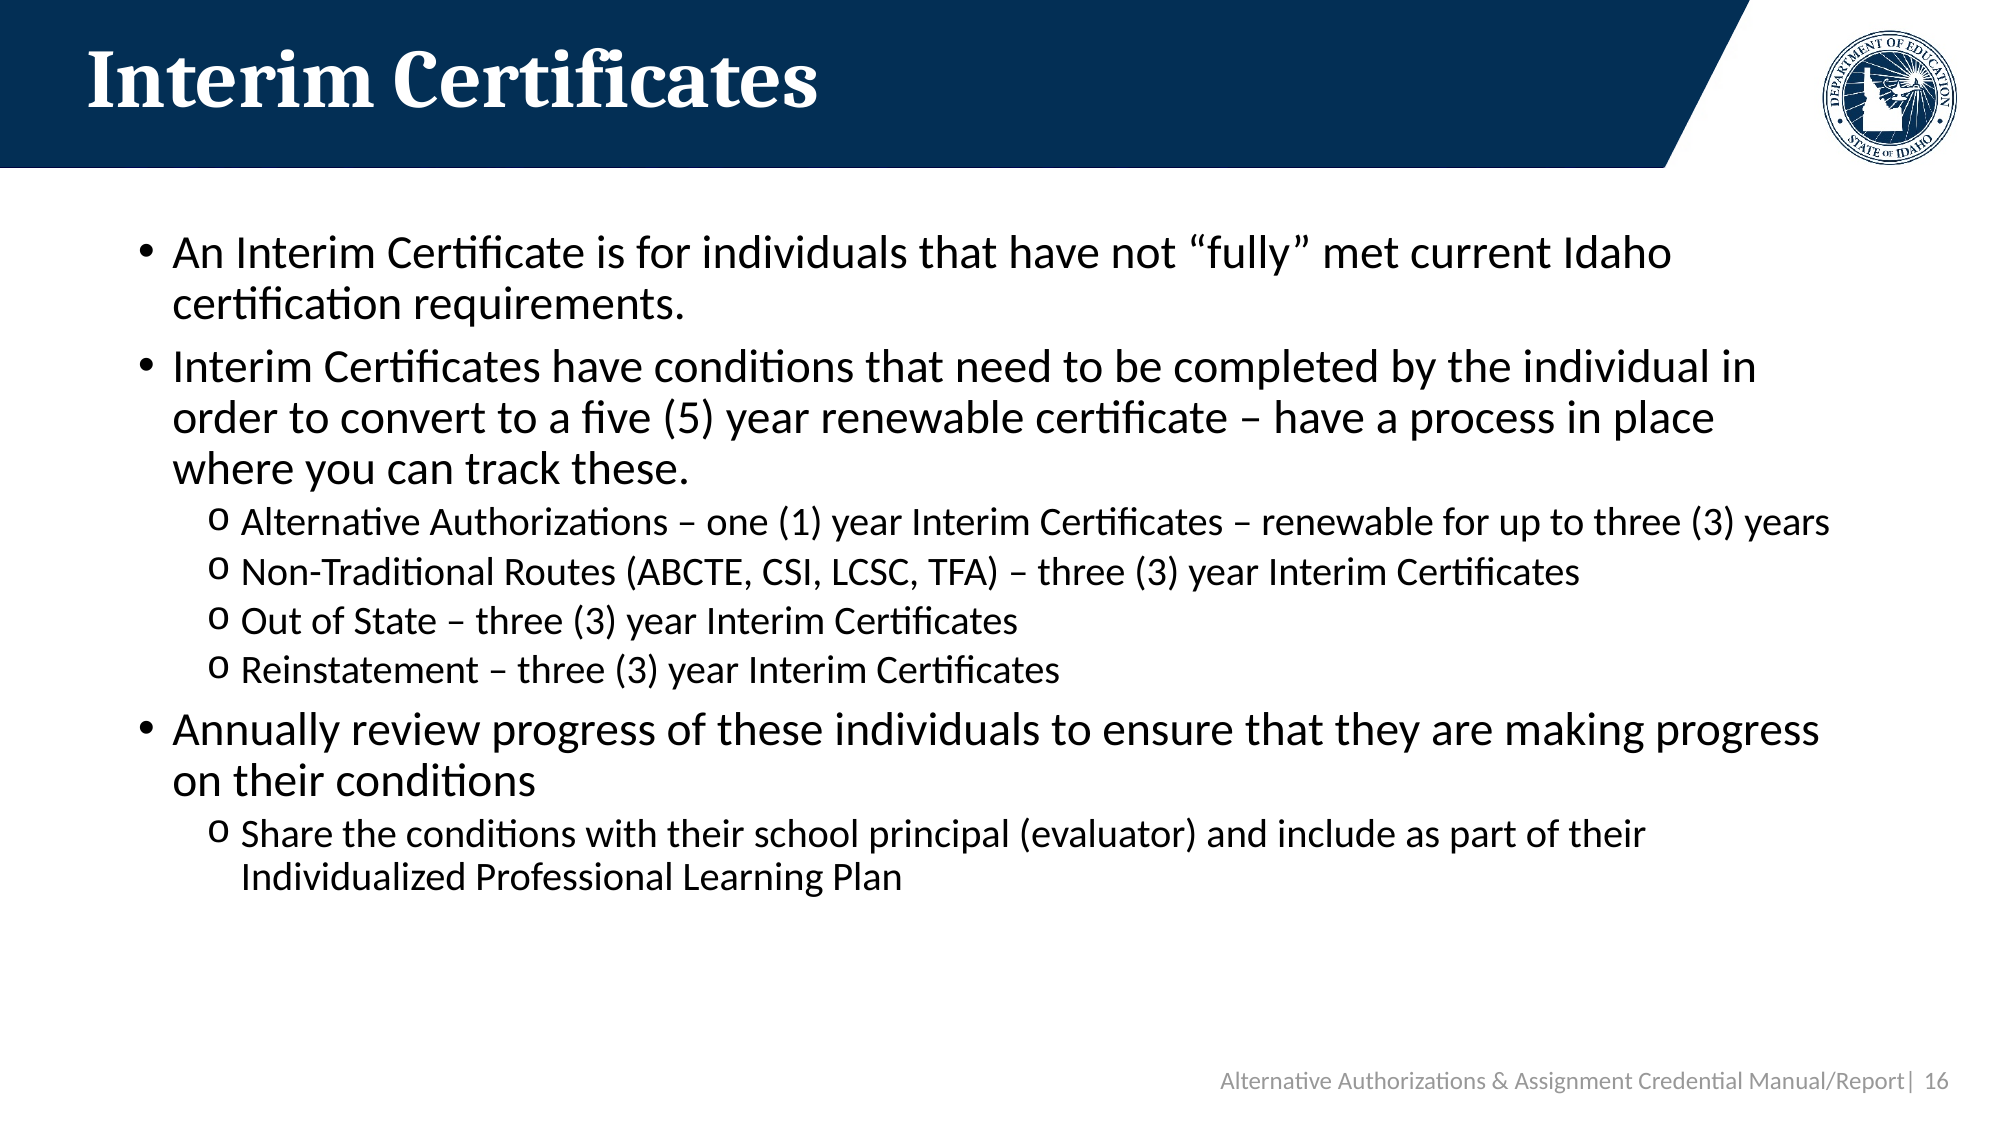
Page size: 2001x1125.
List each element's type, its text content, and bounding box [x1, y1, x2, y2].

slide_number Alternative Authorizations & Assignment Credential Manual/Report| 16 [1146, 1049, 1965, 1109]
list An Interim Certificate is for individuals that have not “fully” met current Idaho certification requirements. Interim Certificates have conditions that need to be completed by the individual in order to convert to a five (5) year renewable certificate – have a process in place where you can track these. Alternative Authorizations – one (1) year Interim Certificates – renewable for up to three (3) years Non-Traditional Routes (ABCTE, CSI, LCSC, TFA) – three (3) year Interim Certificates Out of State – three (3) year Interim Certificates Reinstatement – three (3) year Interim Certificates Annually review progress of these individuals to ensure that they are making progress on their conditions Share the conditions with their school principal (evaluator) and include as part of their Individualized Professional Learning Plan [123, 219, 1849, 934]
title Interim Certificates [71, 0, 1797, 163]
picture [1665, 0, 1965, 173]
